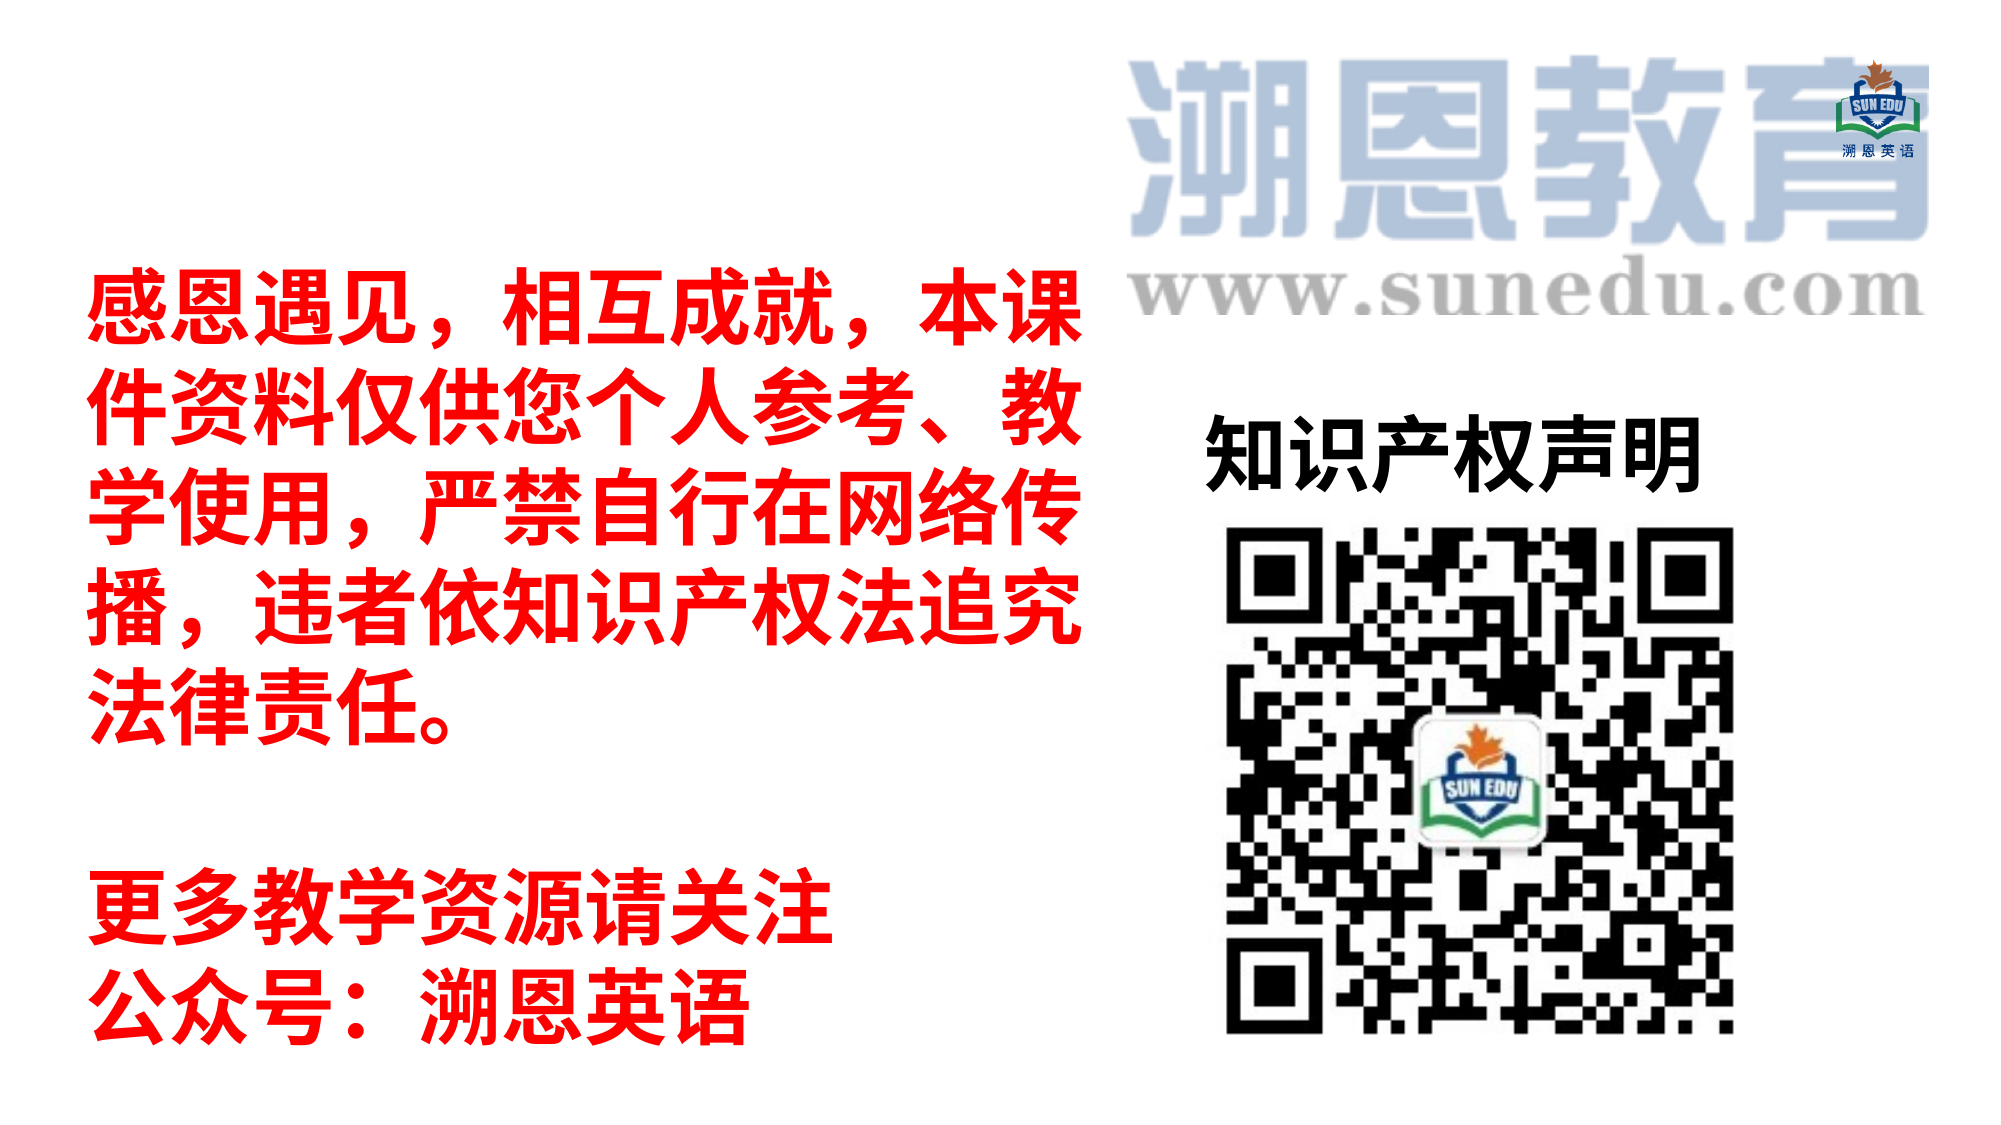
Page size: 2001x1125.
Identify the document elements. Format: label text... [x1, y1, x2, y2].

text_box 知识产权声明 [1189, 394, 1781, 510]
picture [1124, 53, 1930, 315]
text_box 感恩遇见，相互成就，本课件资料仅供您个人参考、教学使用，严禁自行在网络传播，违者依知识产权法追究法律责任。 更多教学资源请关注 公众号：溯恩英语 [70, 247, 1144, 1063]
picture [1202, 503, 1768, 1072]
